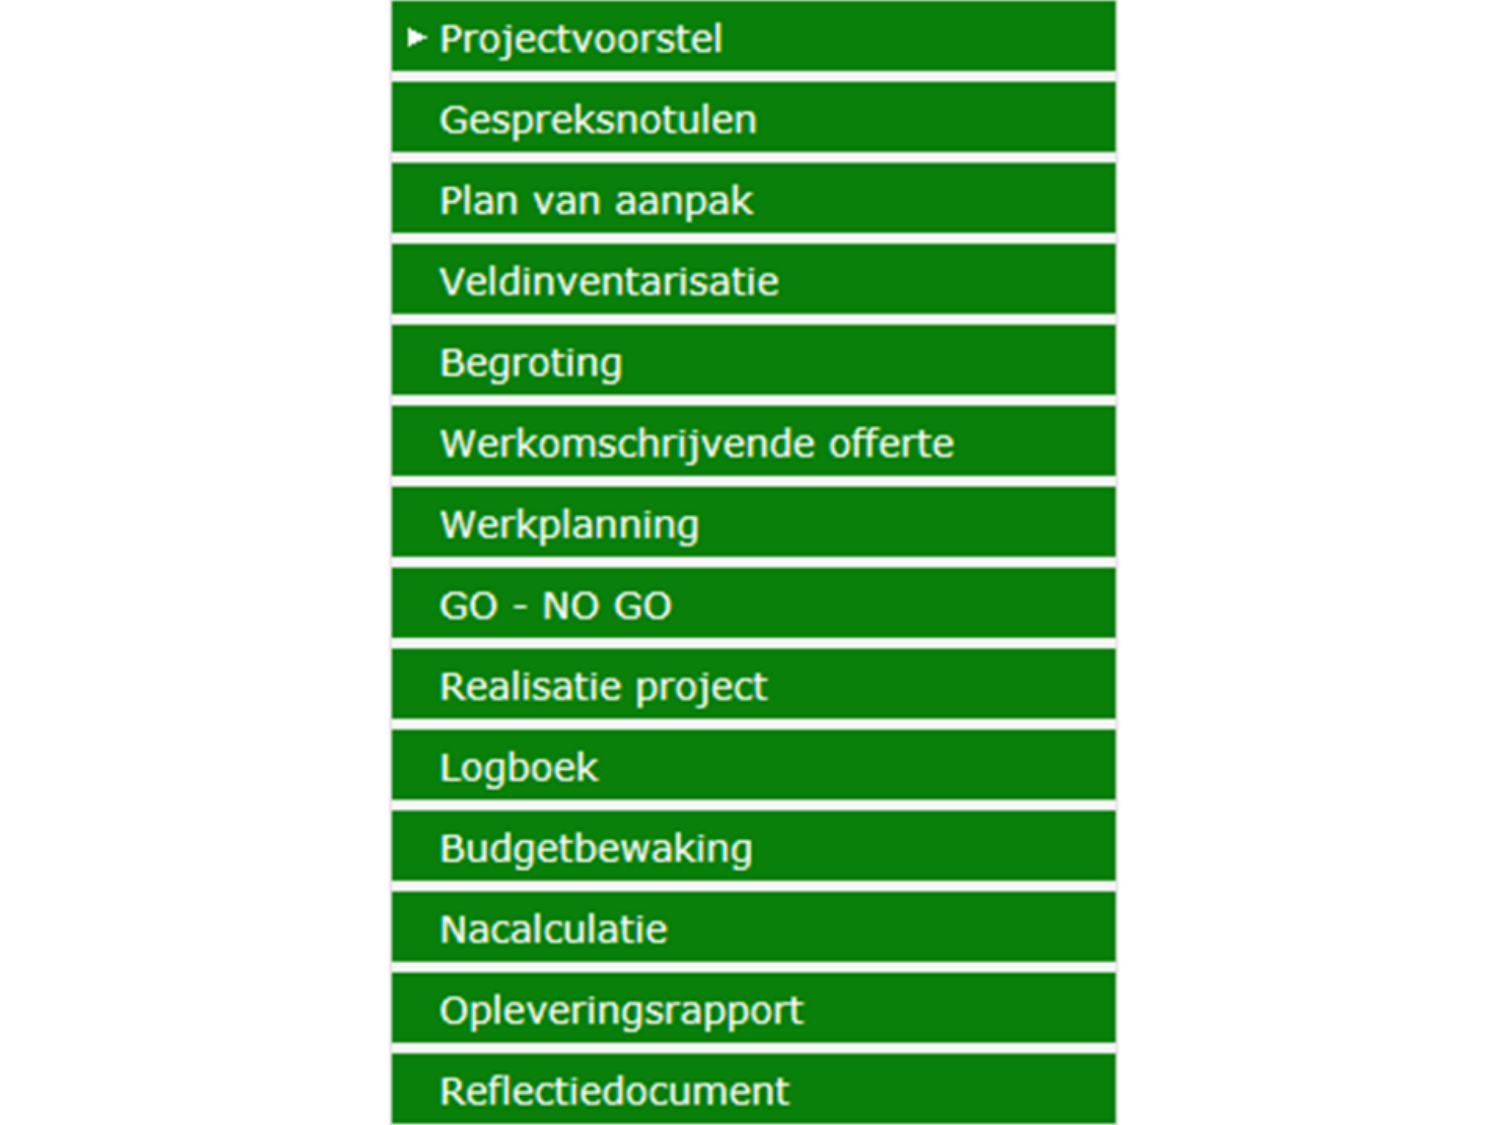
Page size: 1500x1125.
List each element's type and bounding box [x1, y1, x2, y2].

picture [376, 0, 1124, 1125]
